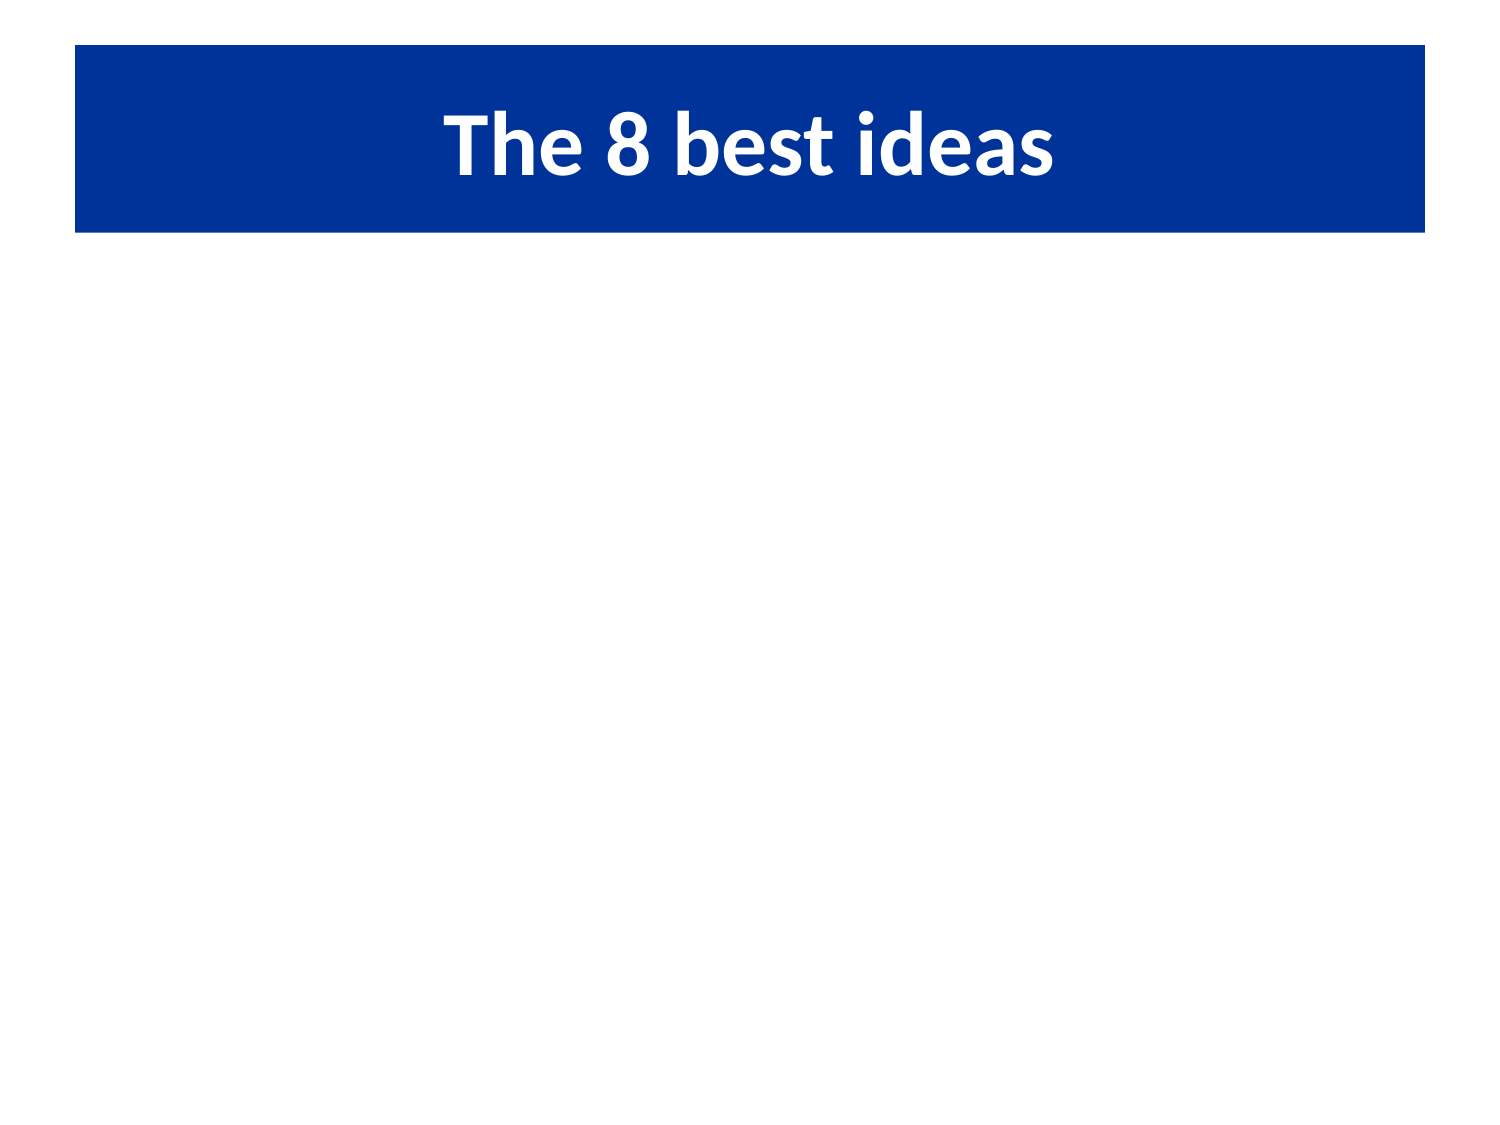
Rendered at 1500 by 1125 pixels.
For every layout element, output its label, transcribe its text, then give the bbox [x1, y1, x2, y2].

title The 8 best ideas [75, 45, 1425, 233]
